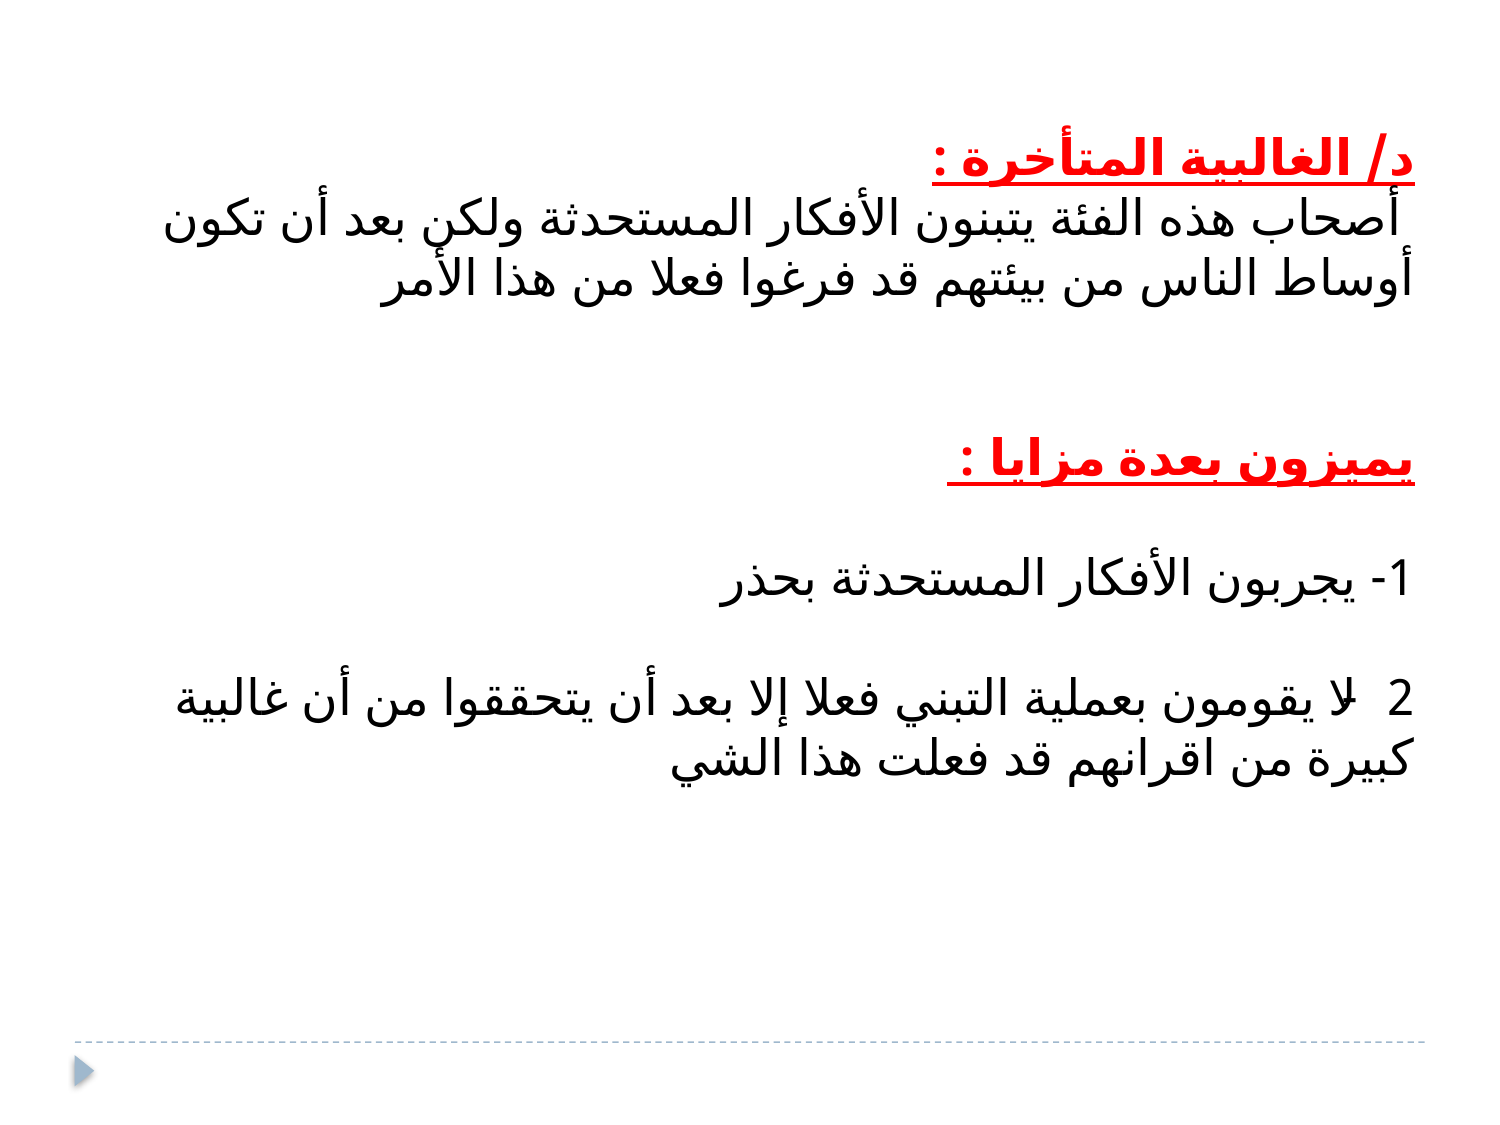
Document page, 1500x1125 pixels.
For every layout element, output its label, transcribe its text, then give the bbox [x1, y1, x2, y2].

text_box د/ الغالبية المتأخرة : أصحاب هذه الفئة يتبنون الأفكار المستحدثة ولكن بعد أن تكون أوساط الناس من بيئتهم قد فرغوا فعلا من هذا الأمر يميزون بعدة مزايا : 1- يجربون الأفكار المستحدثة بحذر 2- لا يقومون بعملية التبني فعلا إلا بعد أن يتحققوا من أن غالبية كبيرة من اقرانهم قد فعلت هذا الشي [70, 58, 1430, 794]
